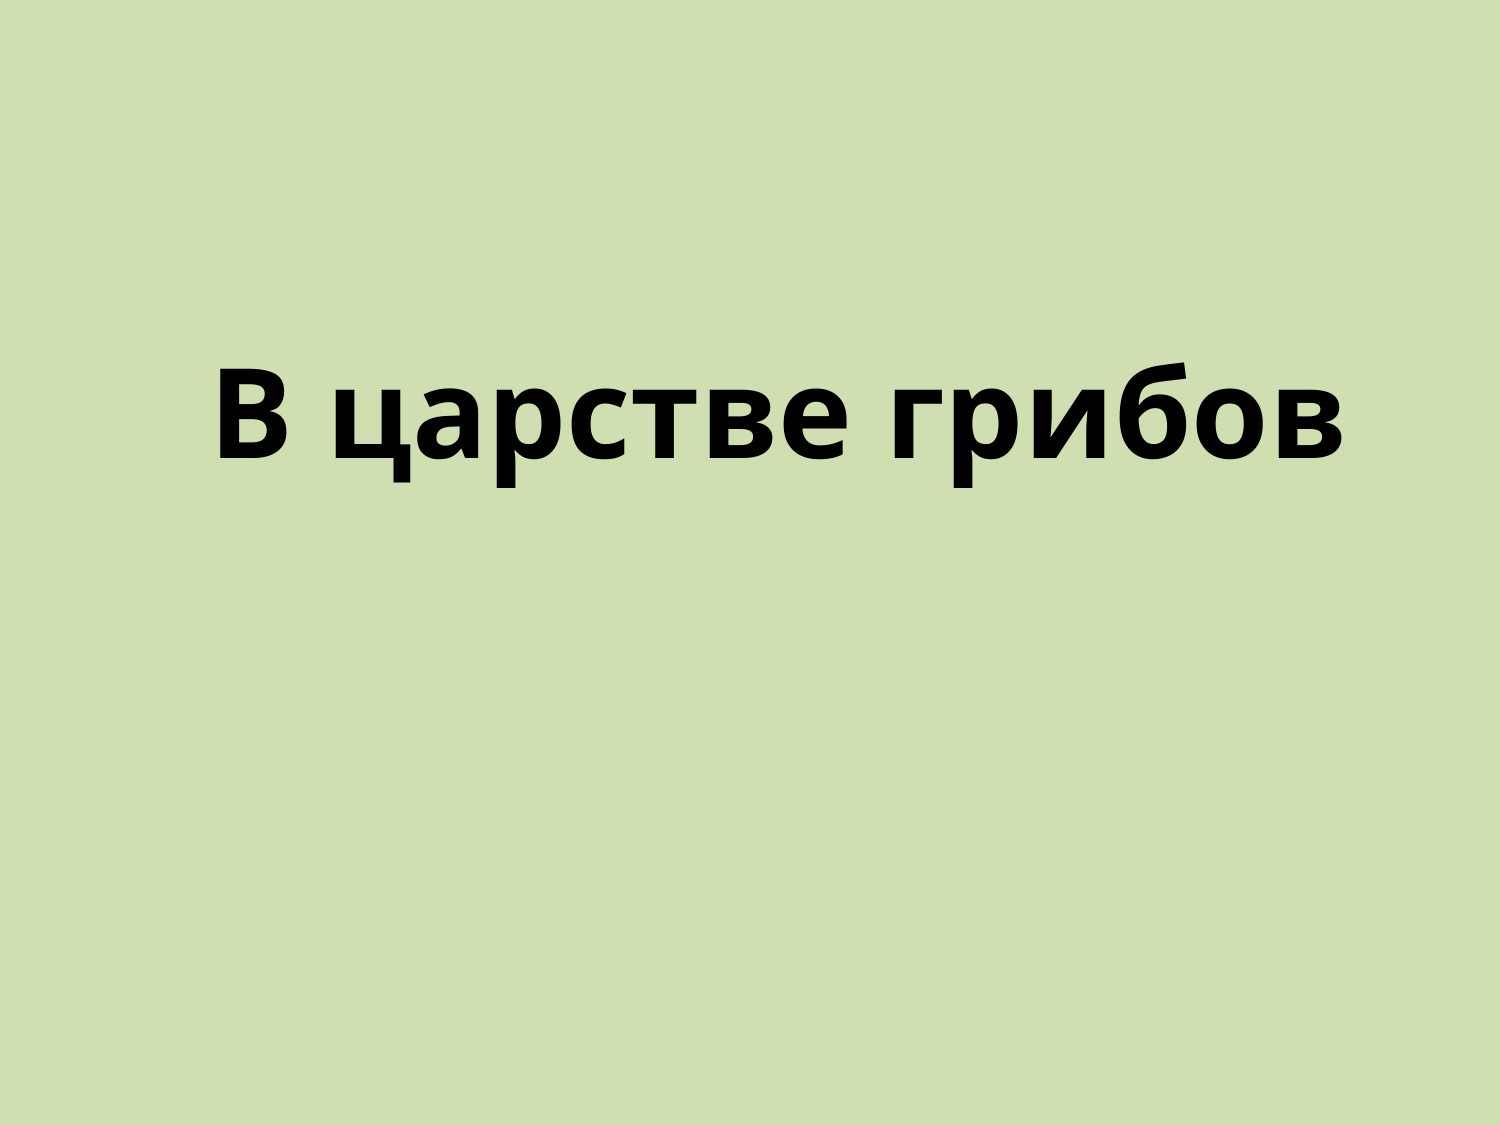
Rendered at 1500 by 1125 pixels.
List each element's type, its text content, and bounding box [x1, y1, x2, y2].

text_box В царстве грибов [194, 326, 1424, 491]
